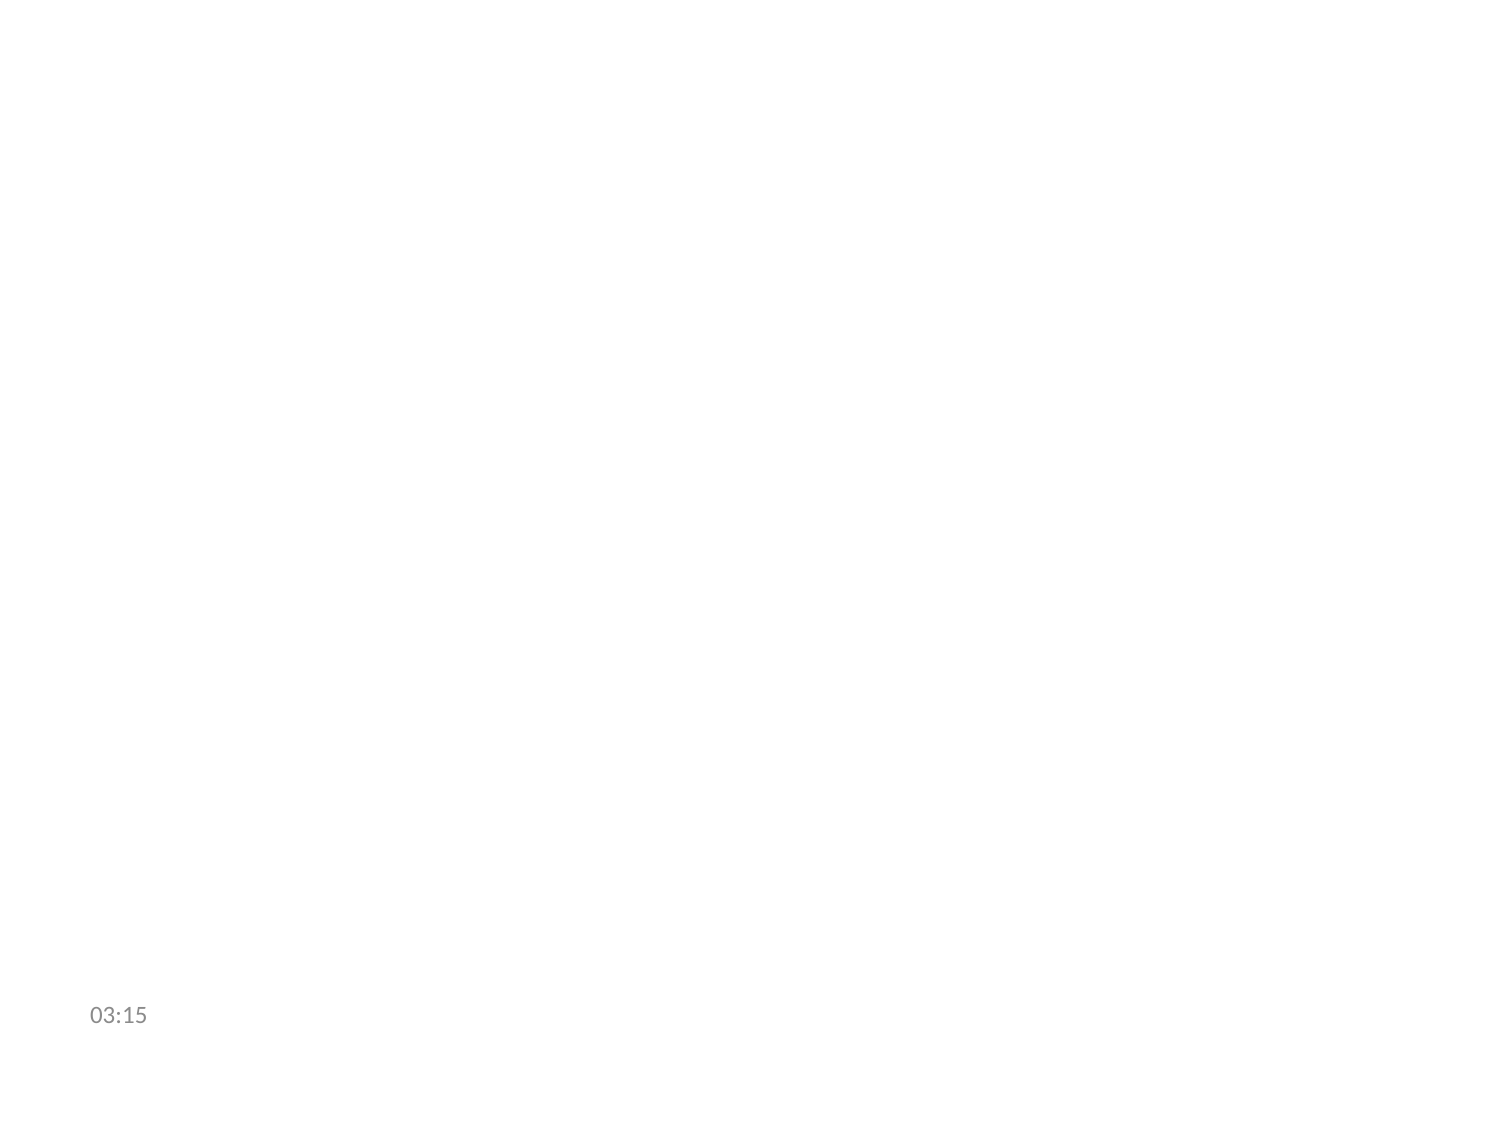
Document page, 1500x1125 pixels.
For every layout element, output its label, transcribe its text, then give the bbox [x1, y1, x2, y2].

text_box 15:35 [75, 983, 425, 1044]
